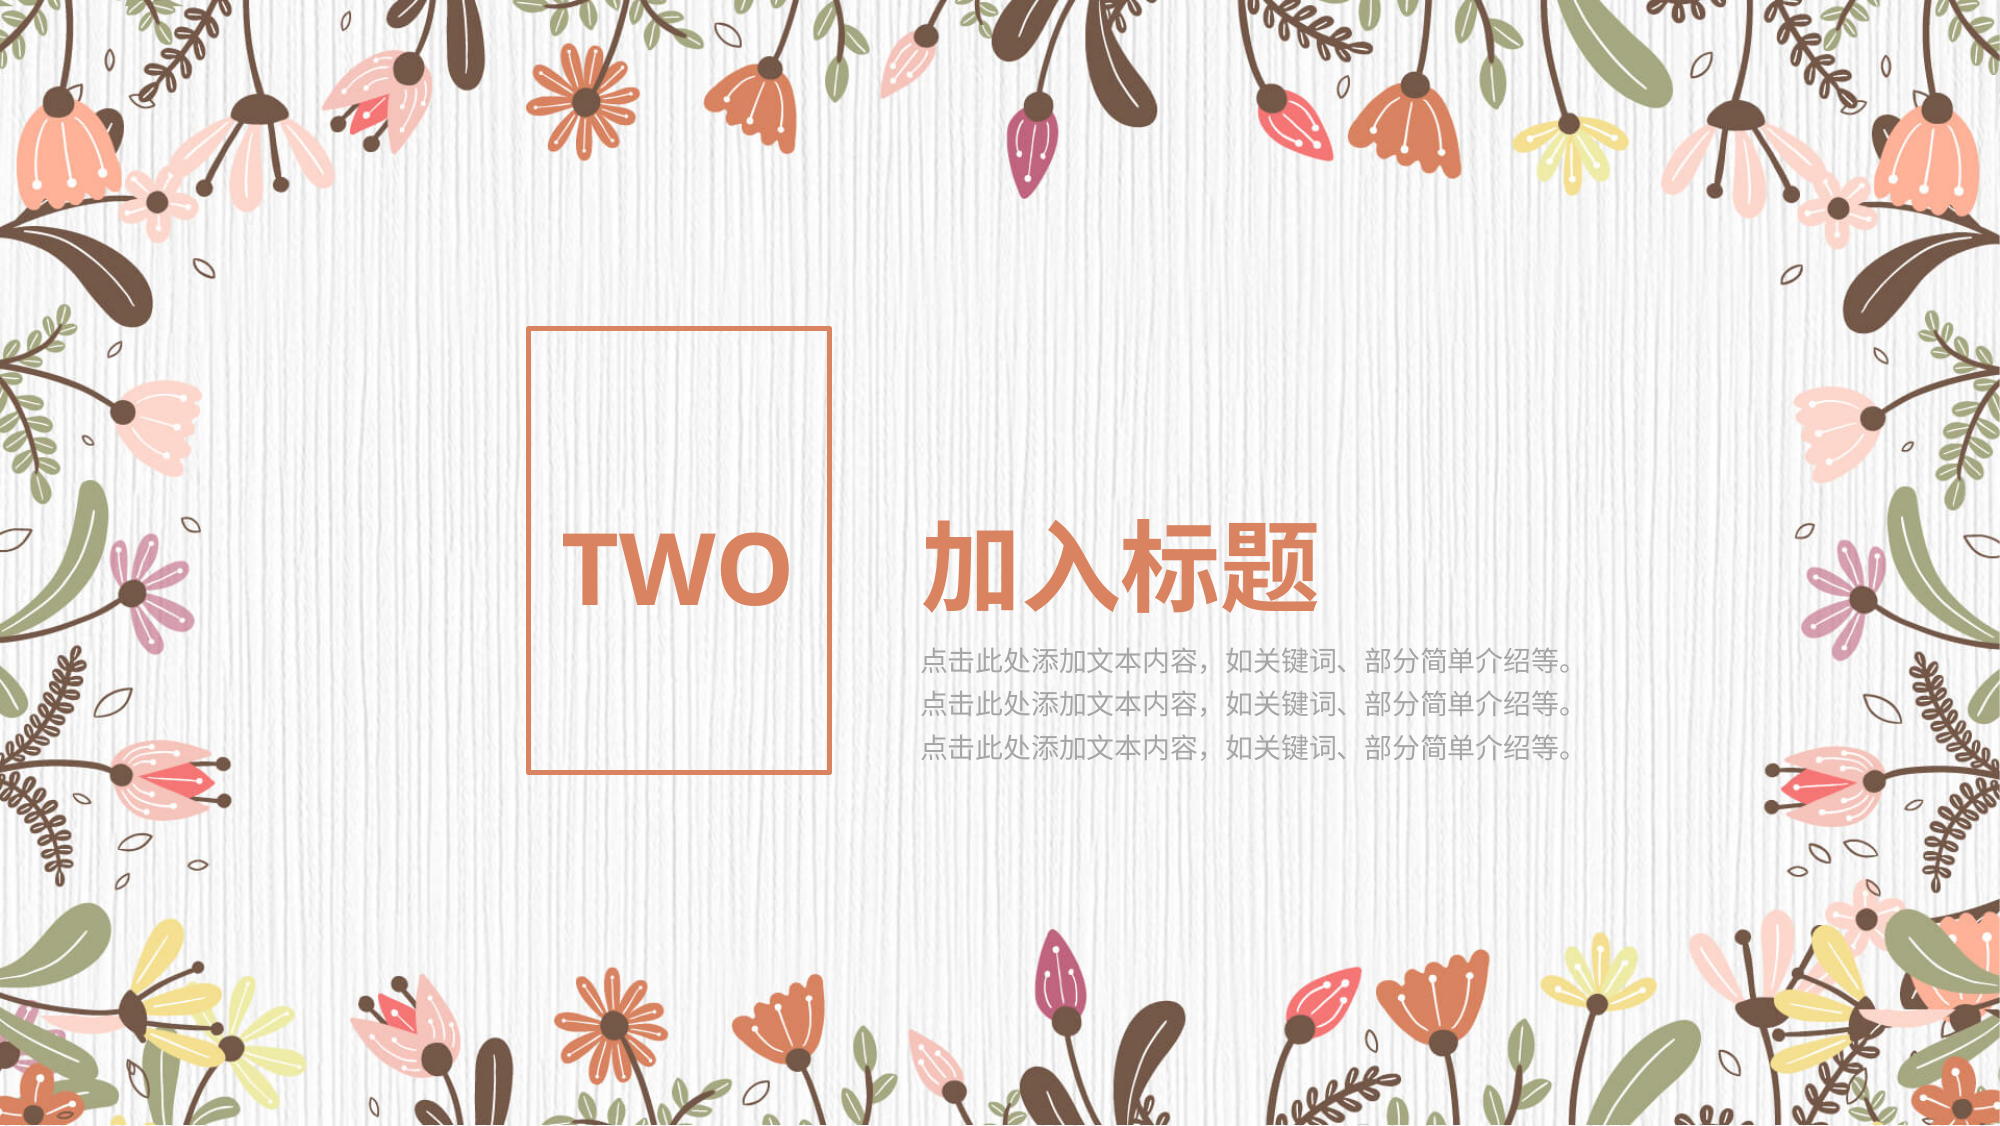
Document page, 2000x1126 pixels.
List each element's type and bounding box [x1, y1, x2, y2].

text_box [903, 496, 1585, 773]
picture [0, 0, 2000, 1126]
